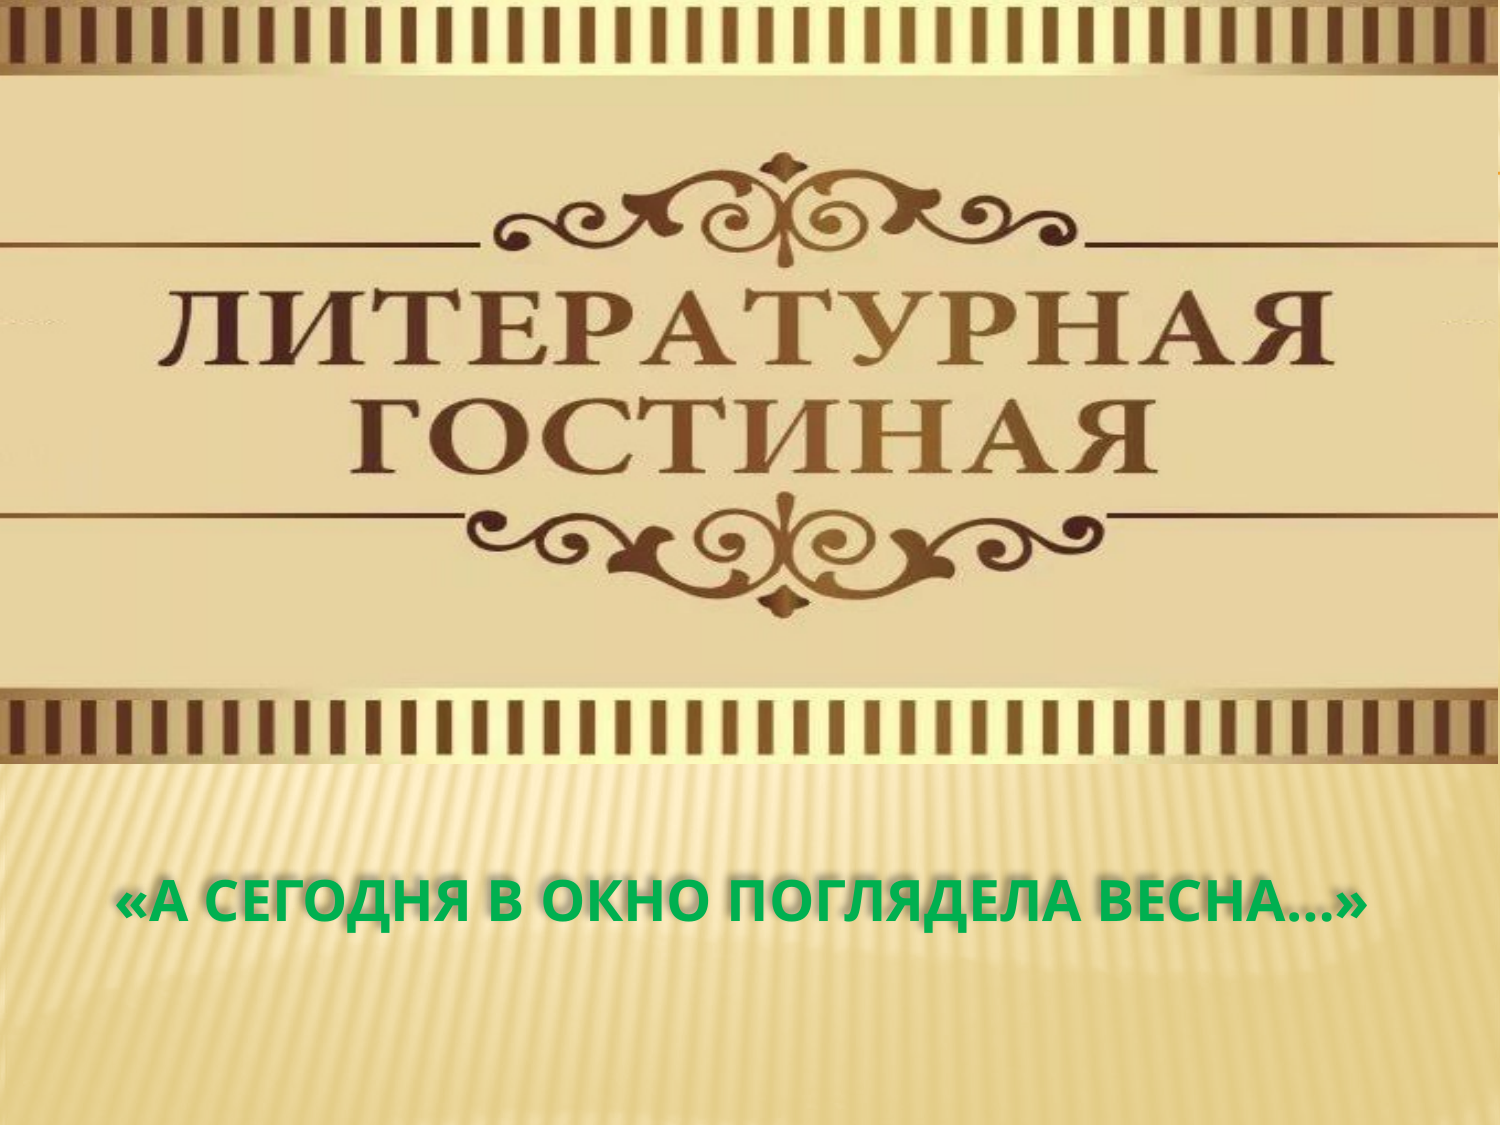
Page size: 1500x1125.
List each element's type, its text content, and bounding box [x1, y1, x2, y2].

picture [0, 0, 1498, 764]
title «А сегодня в окно поглядела весна…» [100, 834, 1425, 1031]
